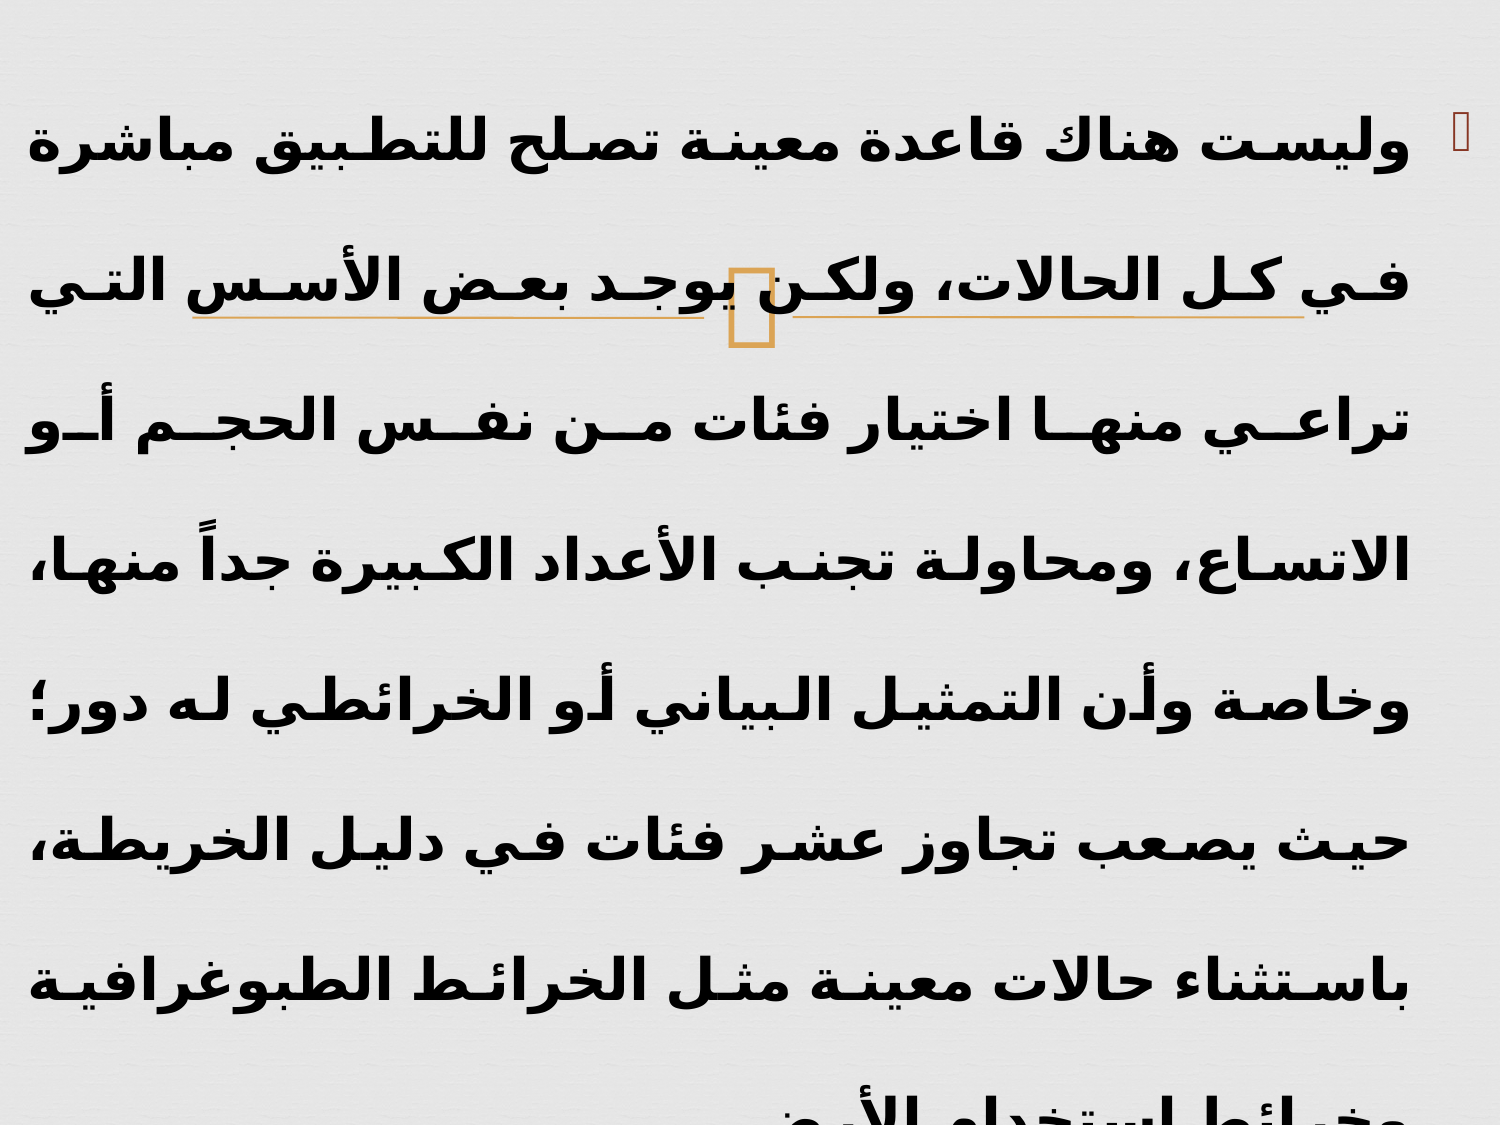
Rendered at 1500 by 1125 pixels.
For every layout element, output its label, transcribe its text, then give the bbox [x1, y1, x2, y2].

list وليست هناك قاعدة معينة تصلح للتطبيق مباشرة في كل الحالات، ولكن يوجد بعض الأسس التي تراعي منها اختيار فئات من نفس الحجم أو الاتساع، ومحاولة تجنب الأعداد الكبيرة جداً منها، وخاصة وأن التمثيل البياني أو الخرائطي له دور؛ حيث يصعب تجاوز عشر فئات في دليل الخريطة، باستثناء حالات معينة مثل الخرائط الطبوغرافية وخرائط استخدام الأرض. وينظر للعدد 5- 8 فئات باعتباره مناسباً للظلال أو الألوان المستخدمة في الخرائط. [12, 24, 1488, 1125]
